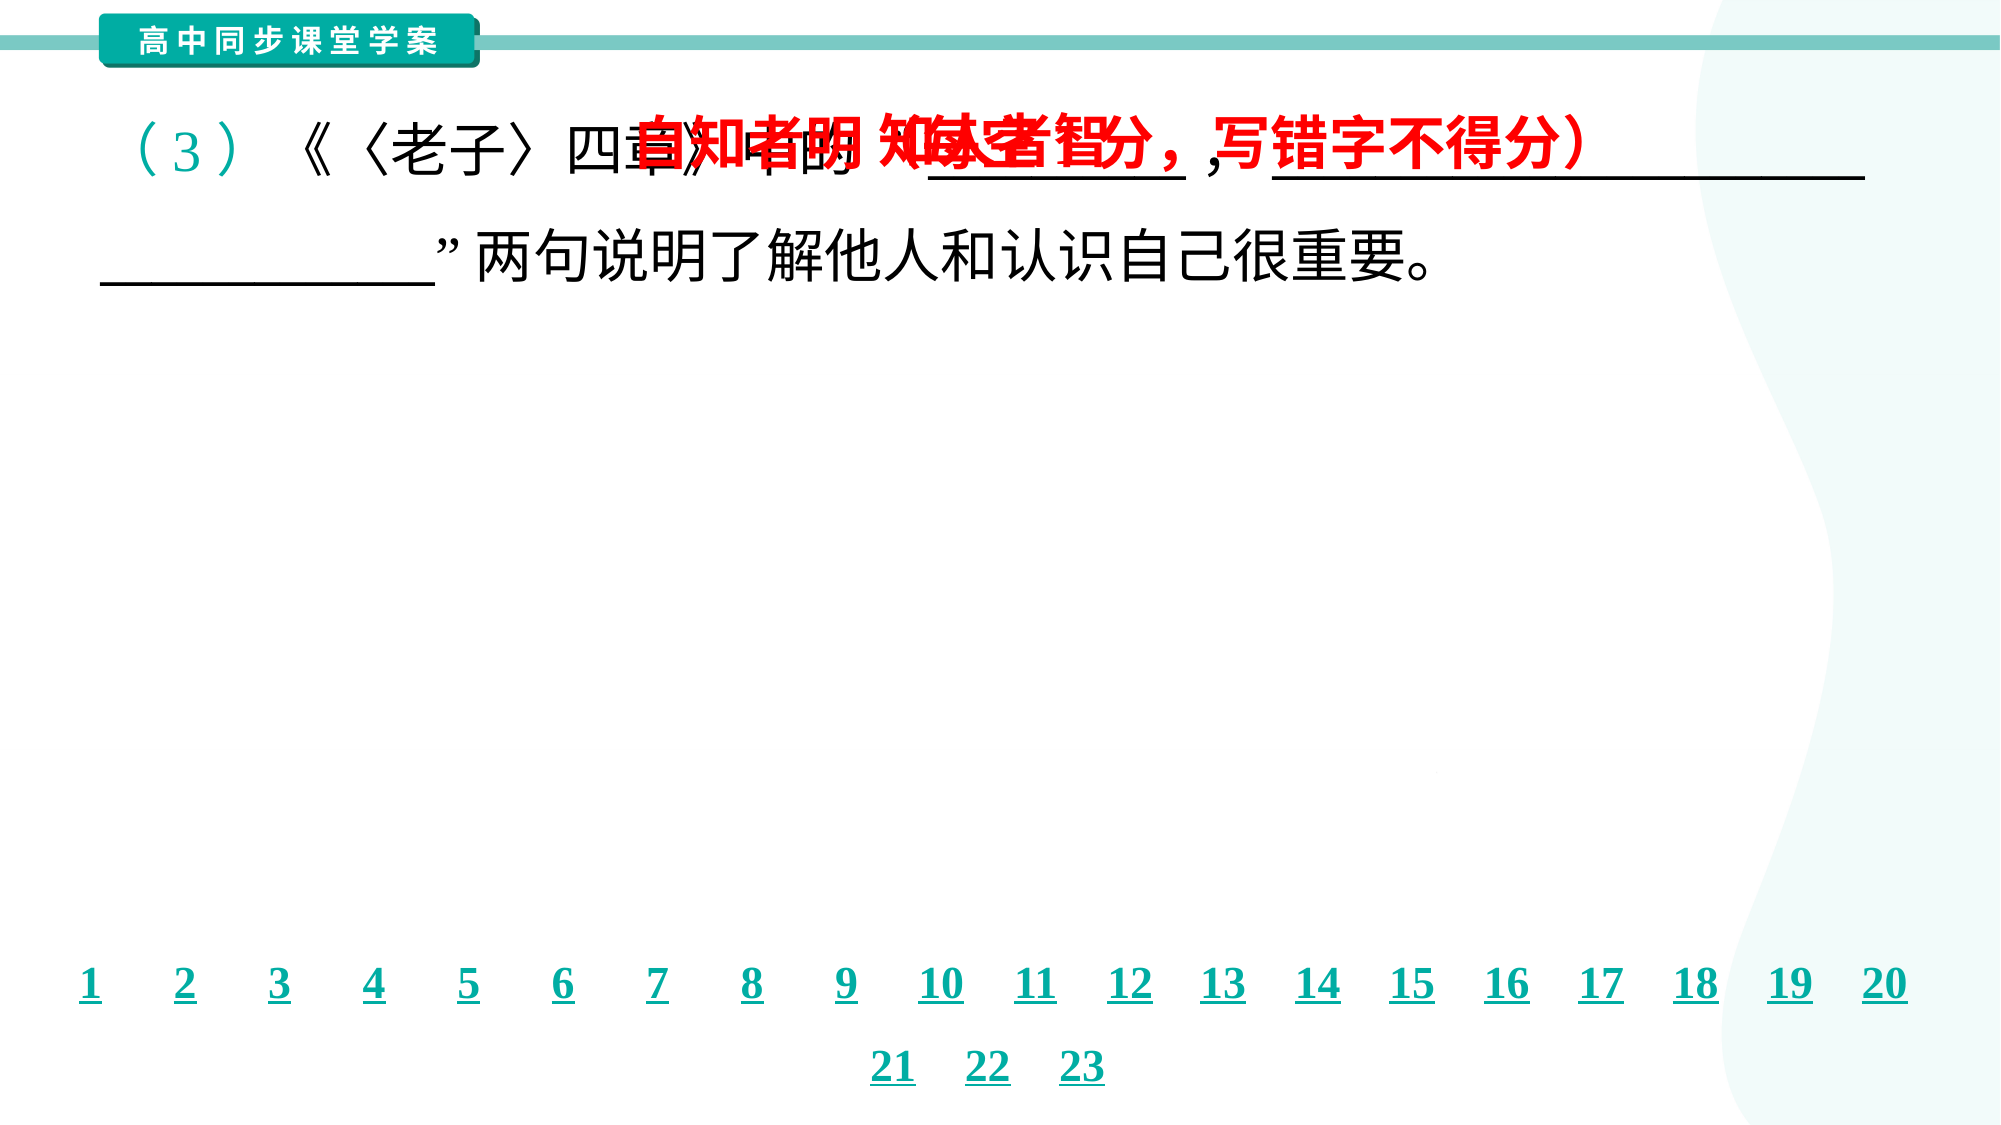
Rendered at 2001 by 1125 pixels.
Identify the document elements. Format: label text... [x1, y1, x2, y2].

text_box 自知者明（每空1分，写错字不得分） [100, 71, 1899, 282]
text_box （3）《〈老子〉四章》中的“__________，_______________________ _____________”两句说明了解他人和认识自己很重要。 [100, 282, 1899, 290]
picture [0, 0, 2000, 1125]
